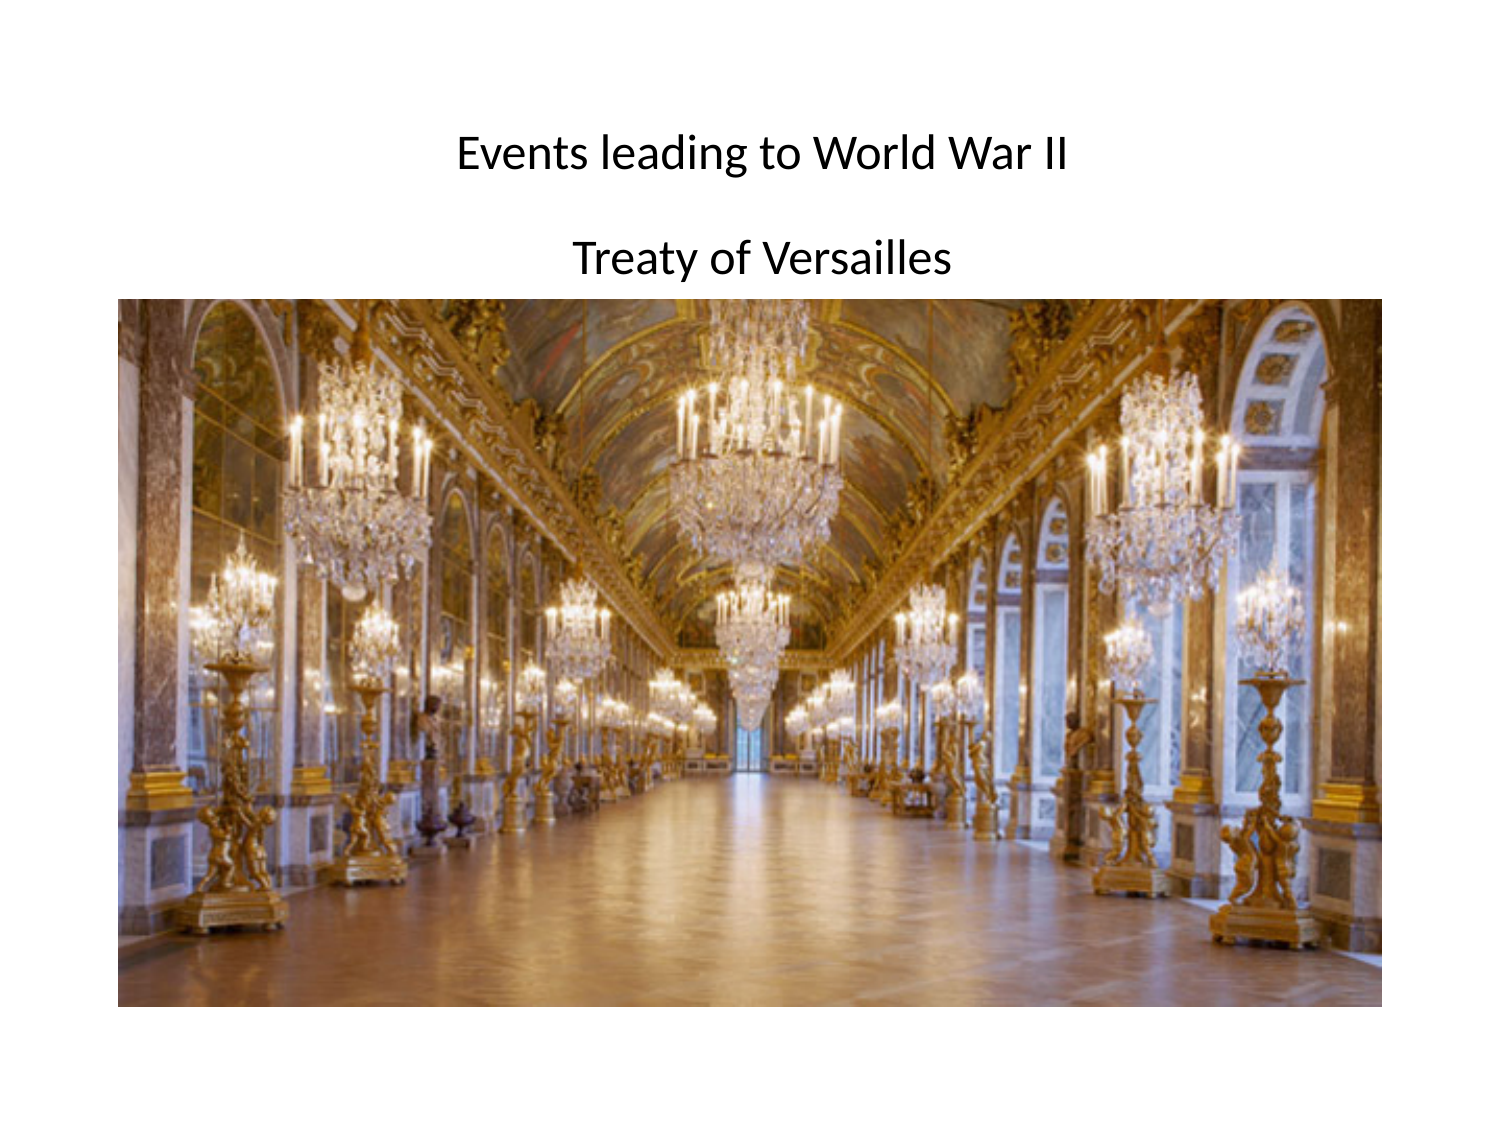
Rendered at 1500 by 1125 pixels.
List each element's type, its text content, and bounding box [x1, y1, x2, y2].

picture [118, 299, 1382, 1007]
text_box Events leading to World War II Treaty of Versailles [137, 112, 1388, 383]
